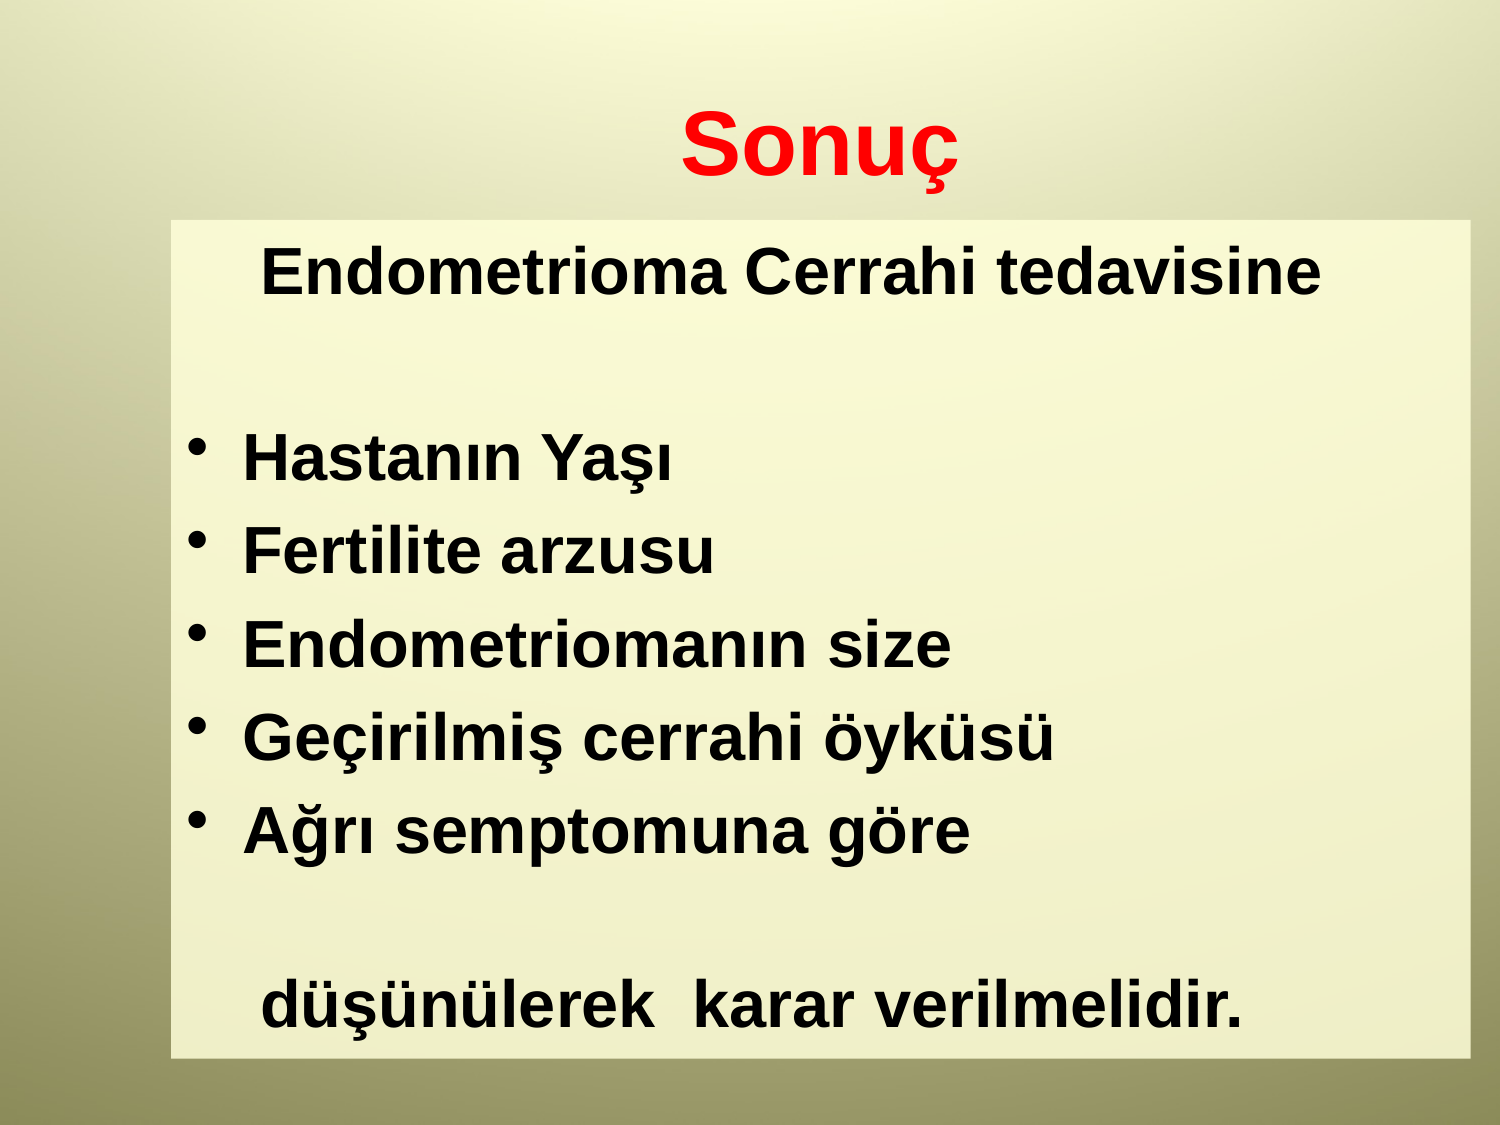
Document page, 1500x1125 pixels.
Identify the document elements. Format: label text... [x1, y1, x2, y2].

list Endometrioma Cerrahi tedavisine Hastanın Yaşı Fertilite arzusu Endometriomanın size Geçirilmiş cerrahi öyküsü Ağrı semptomuna göre düşünülerek karar verilmelidir. [171, 219, 1471, 1059]
title Sonuç [170, 44, 1471, 233]
picture [0, 0, 1500, 1125]
